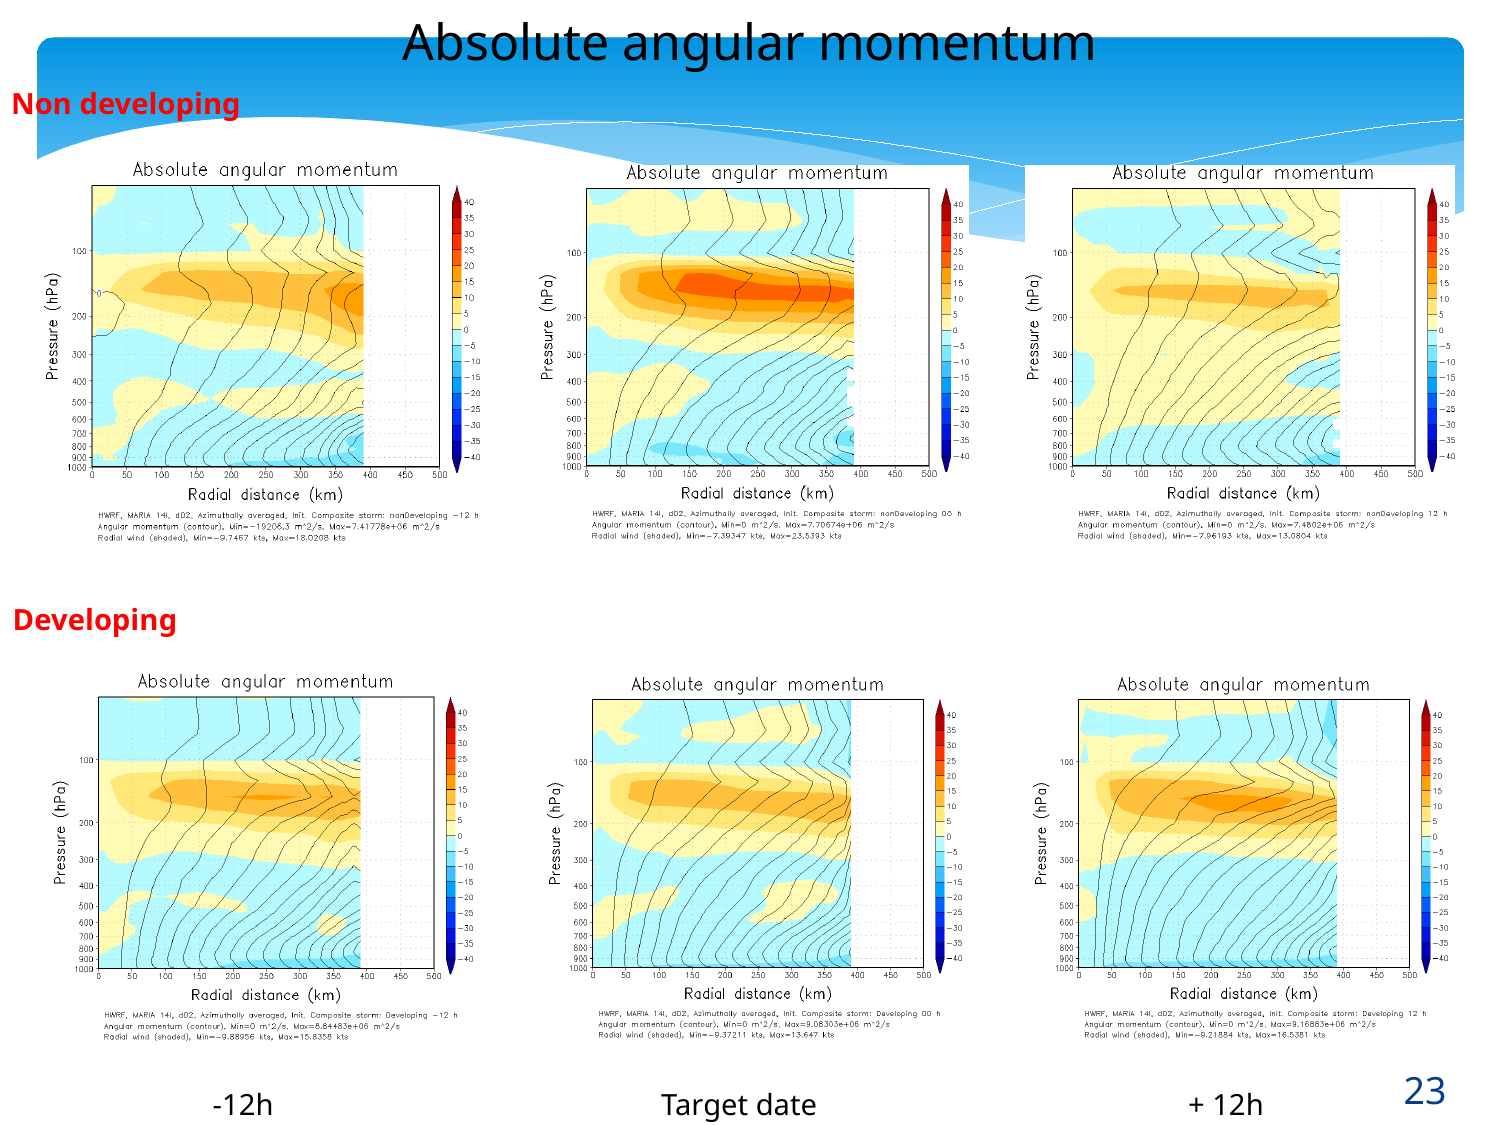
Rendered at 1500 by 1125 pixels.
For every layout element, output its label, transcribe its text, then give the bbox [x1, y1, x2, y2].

picture [1025, 165, 1455, 540]
slide_number 23 [1350, 1062, 1500, 1123]
picture [1033, 677, 1448, 1039]
text_box Target date [646, 1078, 833, 1125]
text_box -12h [197, 1078, 289, 1125]
picture [51, 674, 474, 1042]
picture [546, 677, 962, 1039]
picture [44, 162, 481, 543]
text_box Developing [0, 594, 193, 644]
text_box Absolute angular momentum [387, 3, 1112, 78]
picture [538, 165, 969, 540]
text_box + 12h [1173, 1078, 1279, 1125]
text_box Non developing [0, 78, 256, 128]
